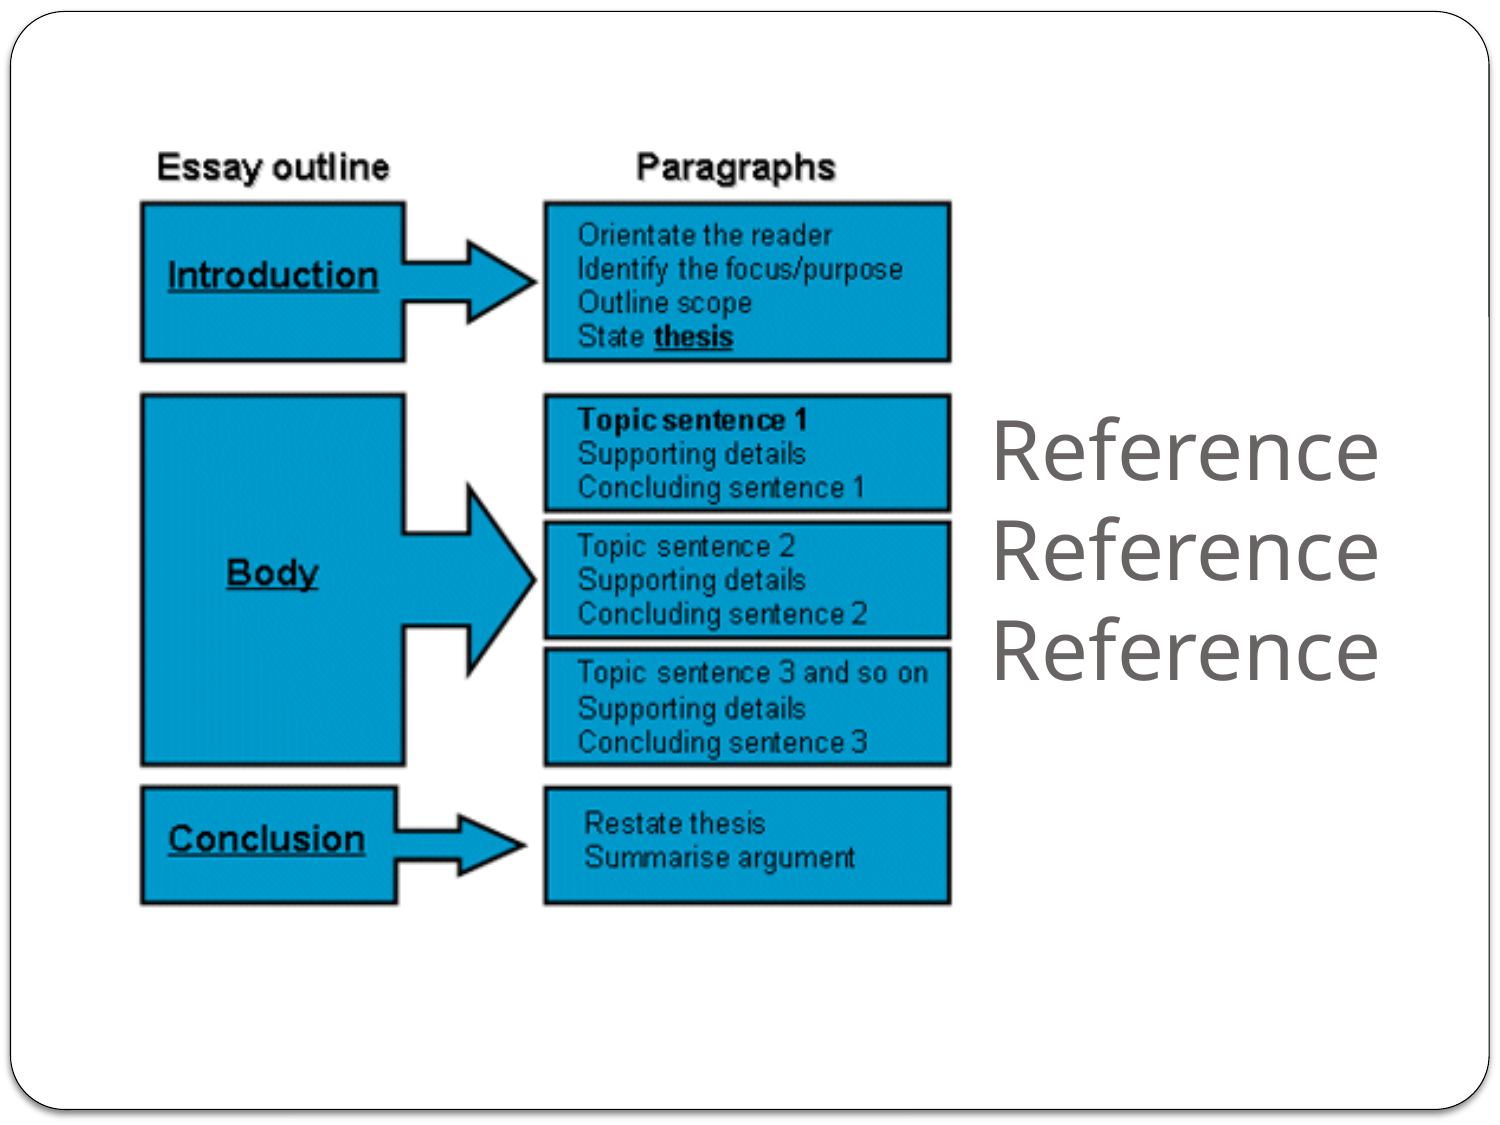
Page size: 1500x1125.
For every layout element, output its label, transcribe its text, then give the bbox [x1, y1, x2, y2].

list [112, 124, 988, 930]
title Reference Reference Reference [975, 45, 1425, 713]
